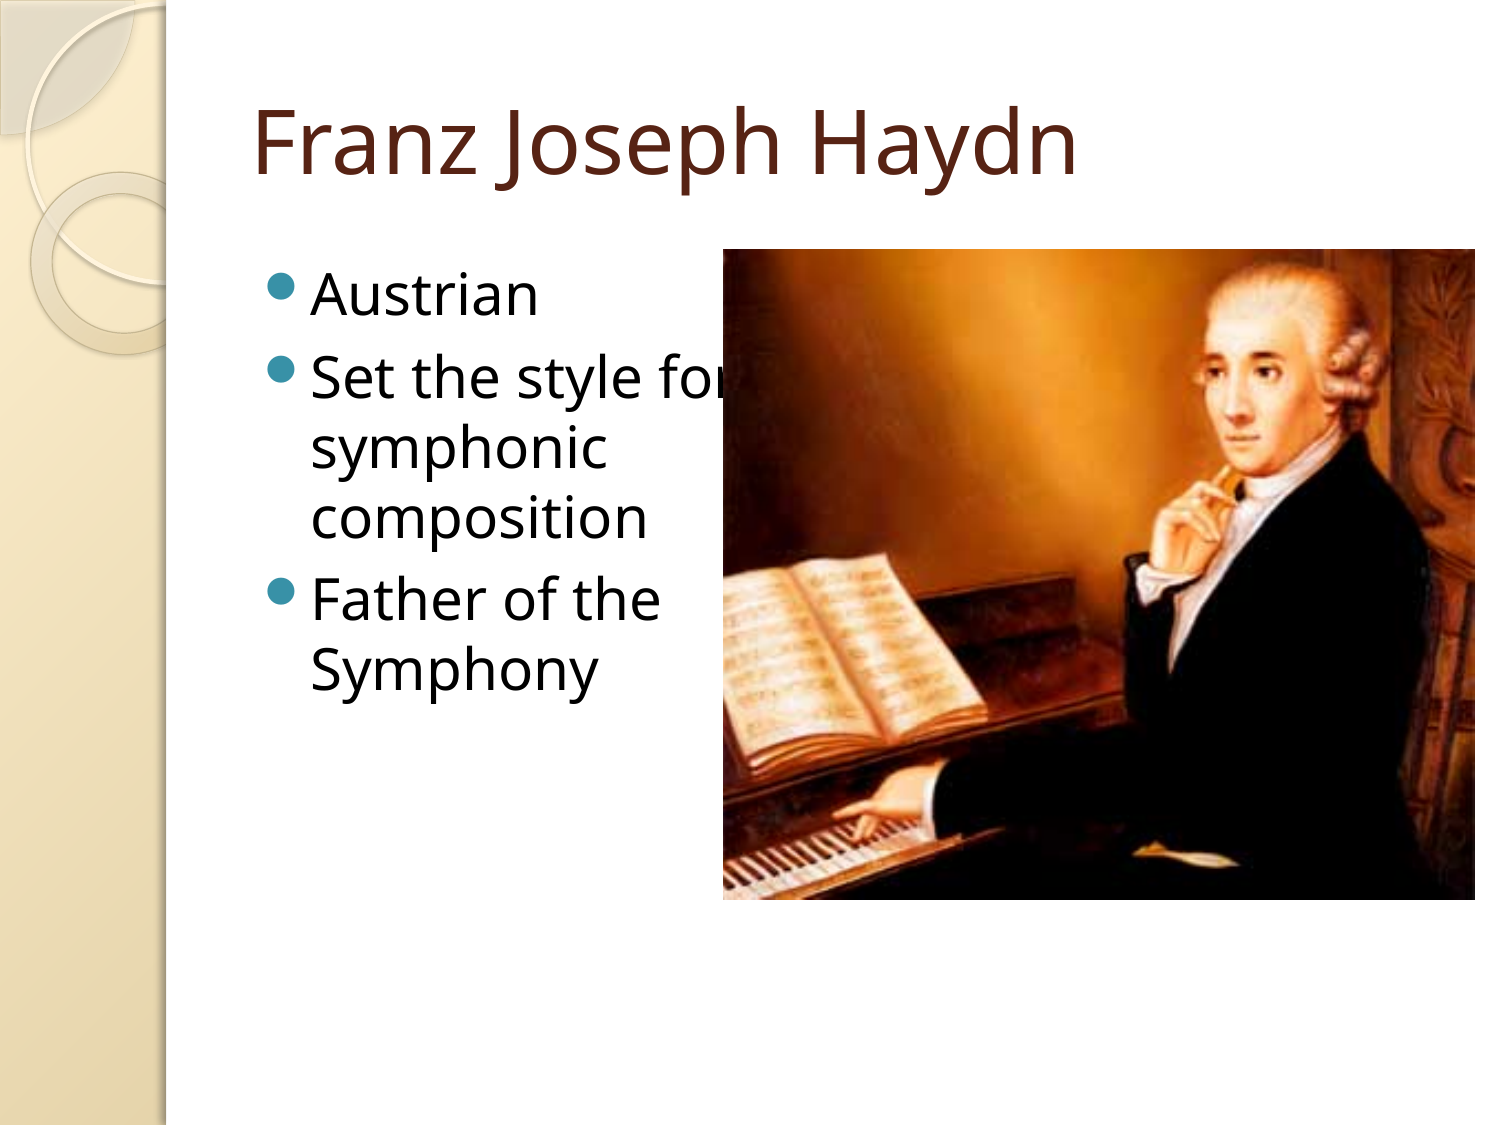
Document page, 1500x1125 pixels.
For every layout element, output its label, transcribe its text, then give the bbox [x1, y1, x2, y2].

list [722, 249, 1476, 901]
title Franz Joseph Haydn [235, 45, 1466, 233]
list Austrian Set the style for symphonic composition Father of the Symphony [235, 249, 836, 1015]
